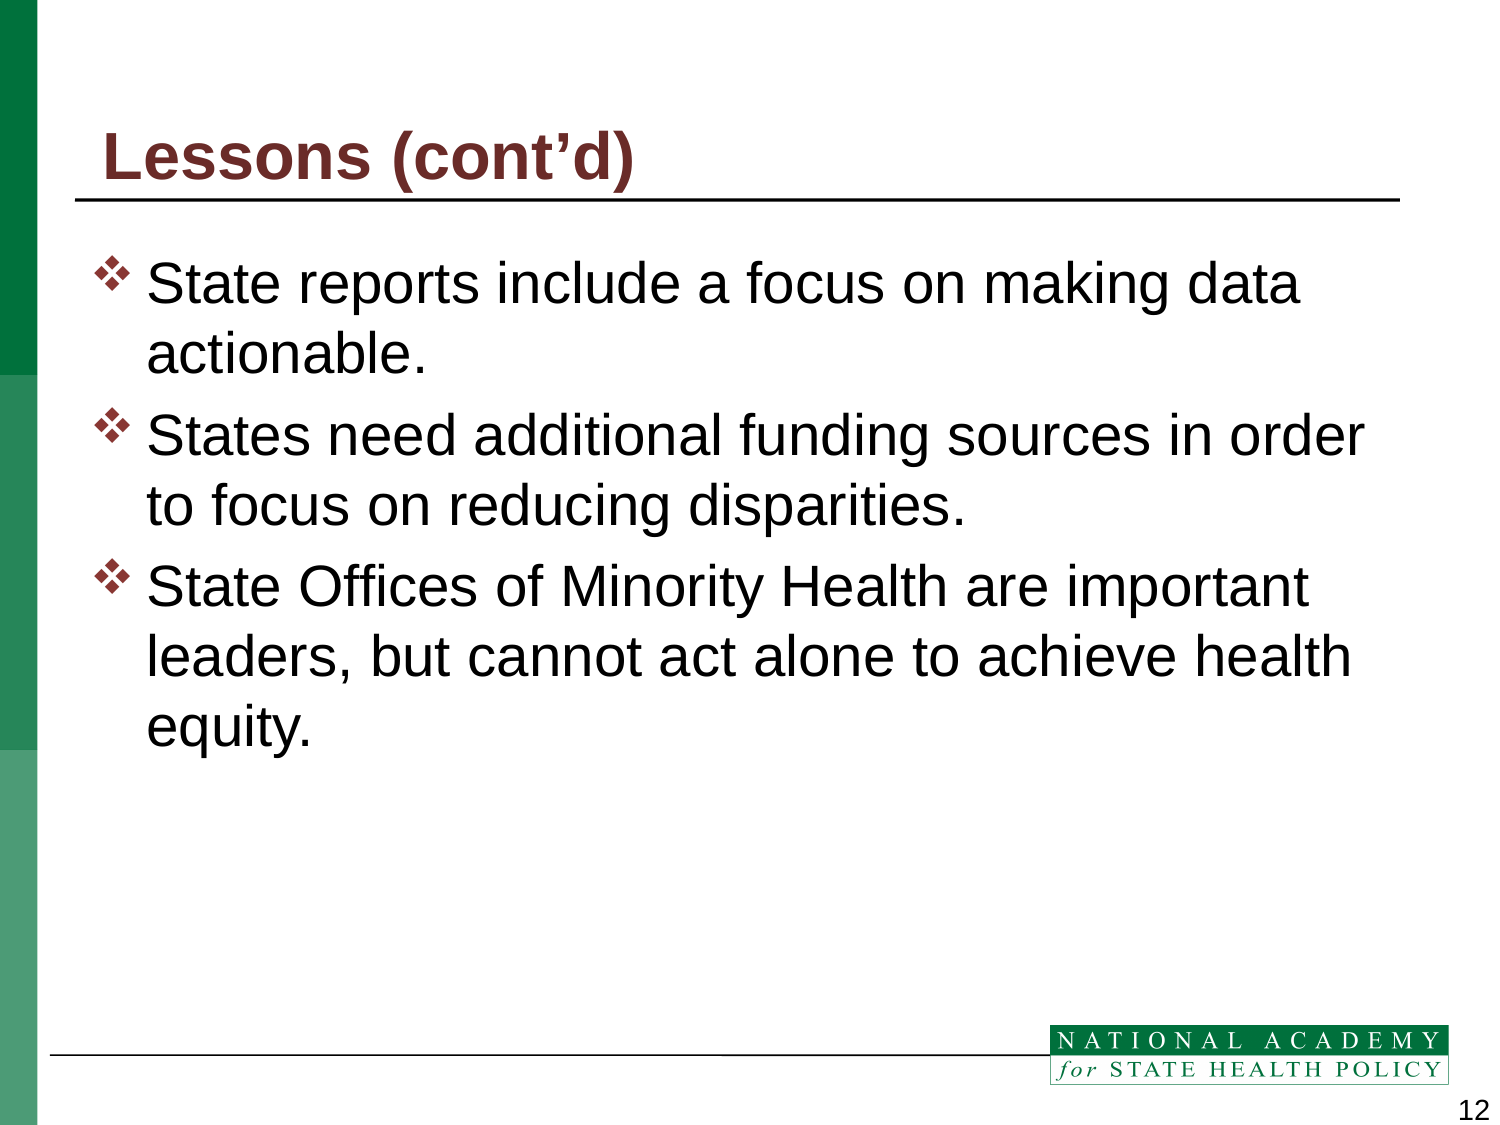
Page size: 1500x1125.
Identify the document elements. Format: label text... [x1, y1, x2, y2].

picture [1050, 1025, 1450, 1086]
slide_number 12 [1430, 1084, 1500, 1125]
list State reports include a focus on making data actionable. States need additional funding sources in order to focus on reducing disparities. State Offices of Minority Health are important leaders, but cannot act alone to achieve health equity. [75, 237, 1425, 981]
title Lessons (cont’d) [87, 50, 1099, 200]
